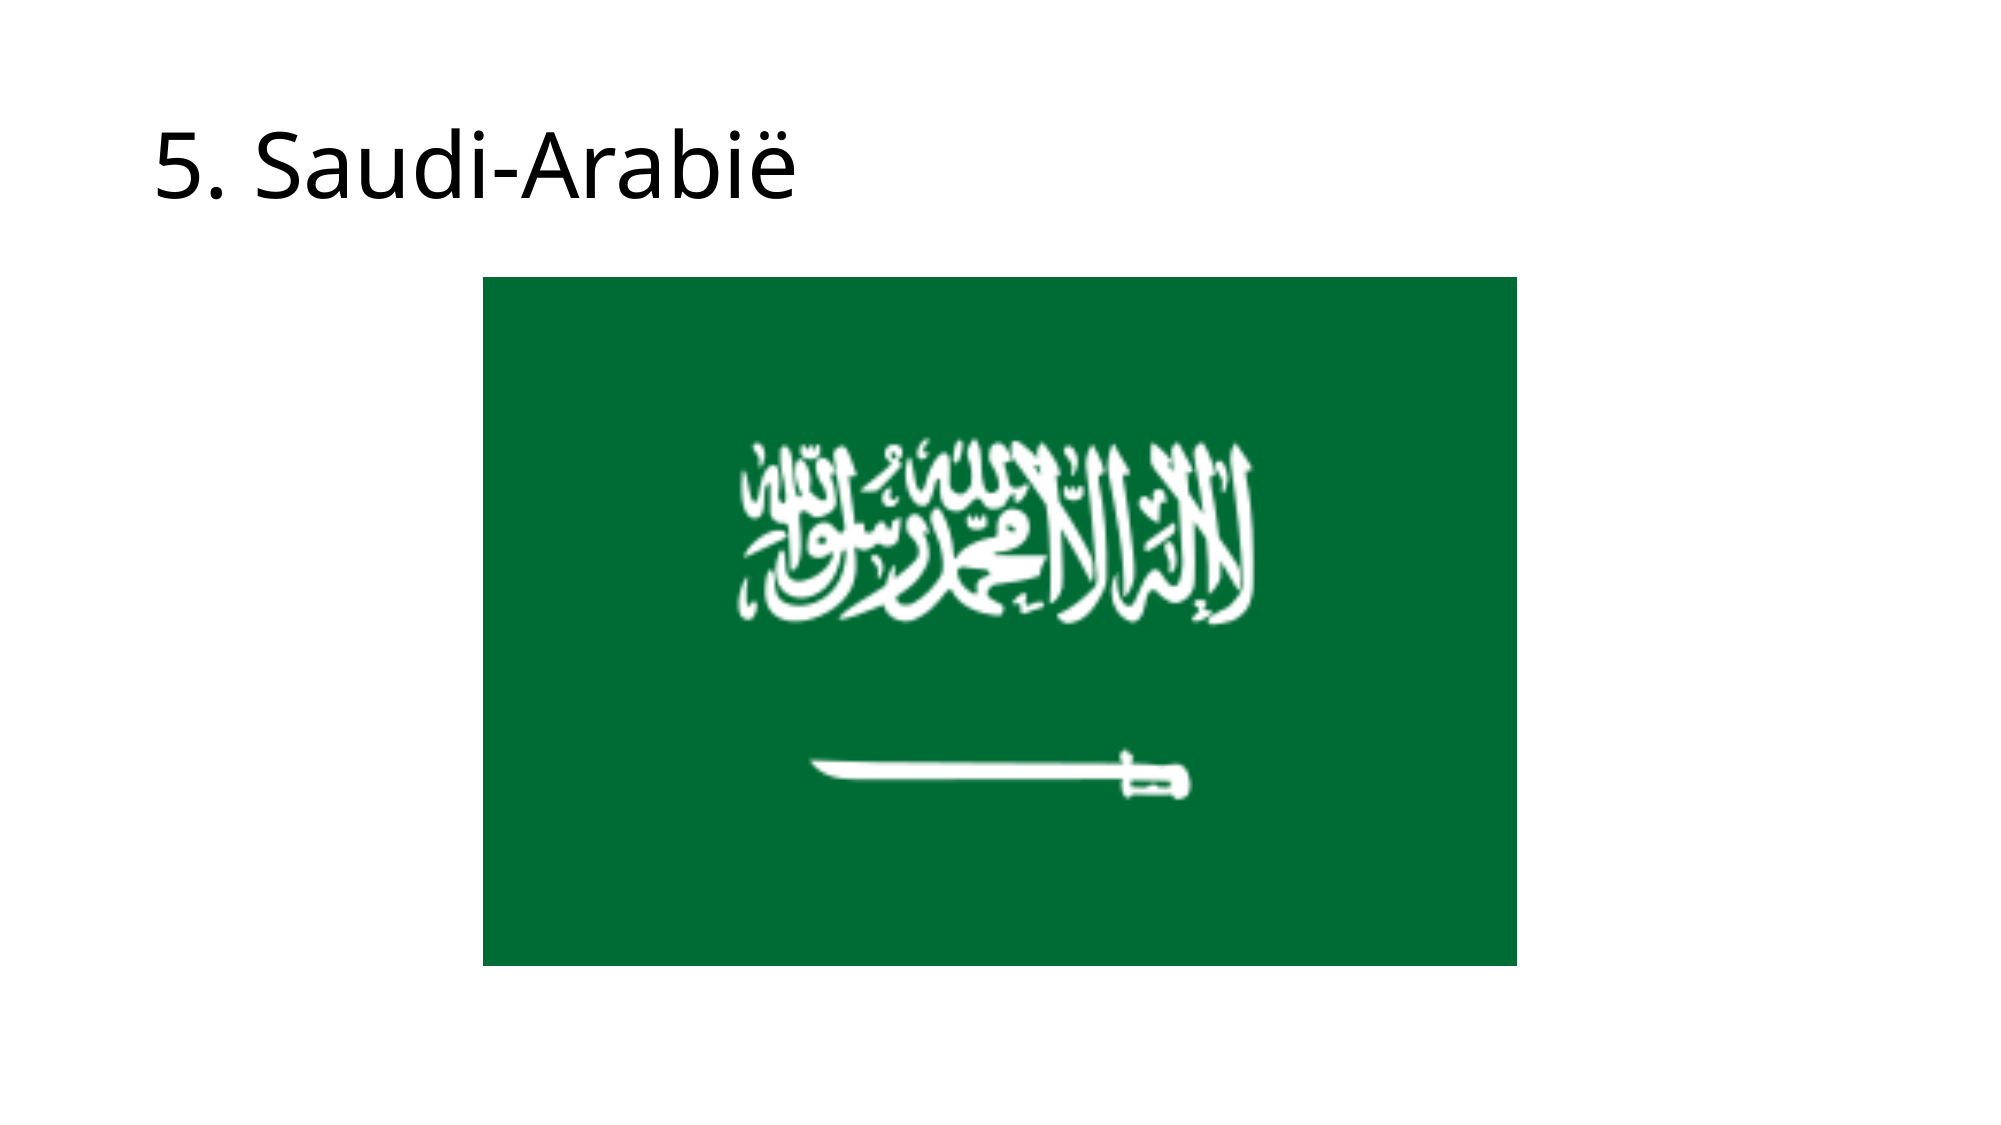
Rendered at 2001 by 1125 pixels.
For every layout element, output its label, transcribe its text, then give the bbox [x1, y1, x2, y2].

title 5. Saudi-Arabië [137, 59, 1863, 278]
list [483, 277, 1517, 966]
